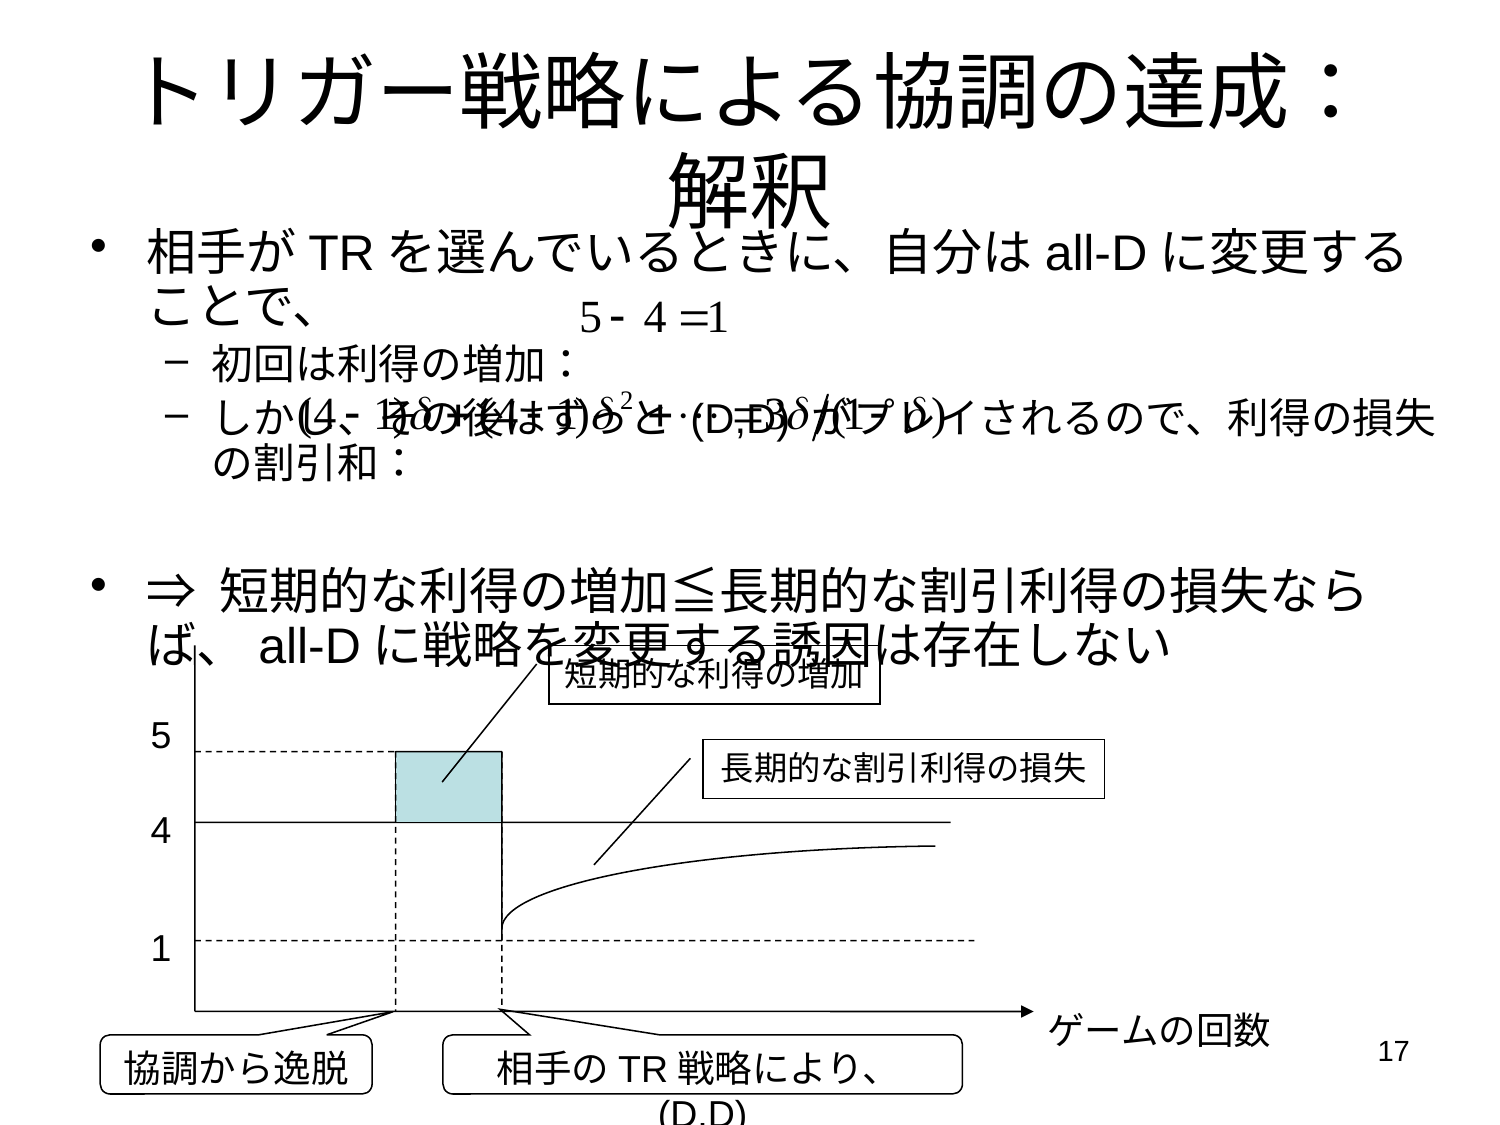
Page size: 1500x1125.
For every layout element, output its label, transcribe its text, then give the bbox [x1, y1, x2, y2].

text_box 1 [135, 916, 187, 977]
slide_number 17 [1074, 1024, 1426, 1103]
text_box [289, 379, 955, 451]
text_box 4 [135, 798, 187, 859]
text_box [572, 290, 737, 346]
text_box 長期的な割引利得の損失 [702, 739, 1105, 799]
text_box [395, 752, 501, 823]
list 相手がTRを選んでいるときに、自分はall-Dに変更することで、 初回は利得の増加： しかし、その後はずっと (D,D) がプレイされるので、利得の損失の割引和： ⇒ 短期的な利得の増加≦長期的な割引利得の損失ならば、all-Dに戦略を変更する誘因は存在しない [75, 220, 1471, 669]
text_box 協調から逸脱 [100, 1011, 394, 1094]
text_box [502, 846, 963, 929]
text_box 短期的な利得の増加 [549, 645, 880, 705]
text_box 相手のTR戦略により、(D,D) [442, 1009, 963, 1094]
text_box ゲームの回数 [1032, 999, 1286, 1060]
title トリガー戦略による協調の達成：解釈 [75, 45, 1425, 220]
text_box 5 [135, 704, 187, 764]
text_box [517, 1005, 1032, 1018]
